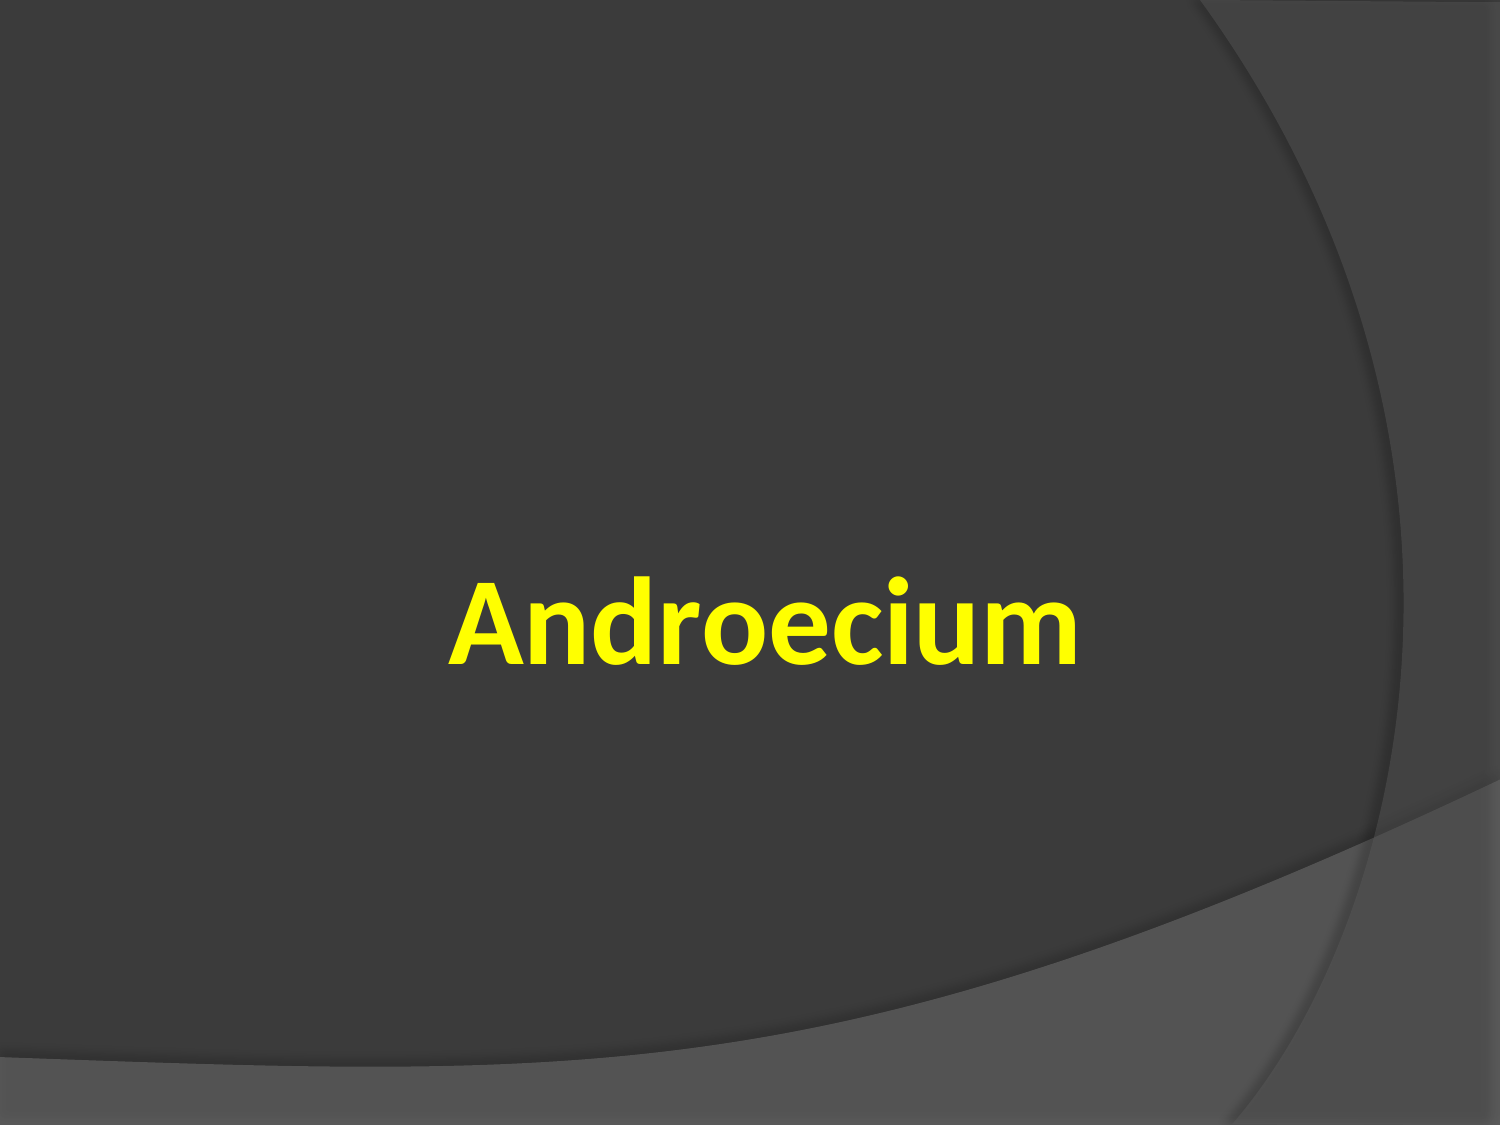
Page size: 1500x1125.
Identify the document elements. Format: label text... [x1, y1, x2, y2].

text_box Androecium [402, 532, 1098, 697]
